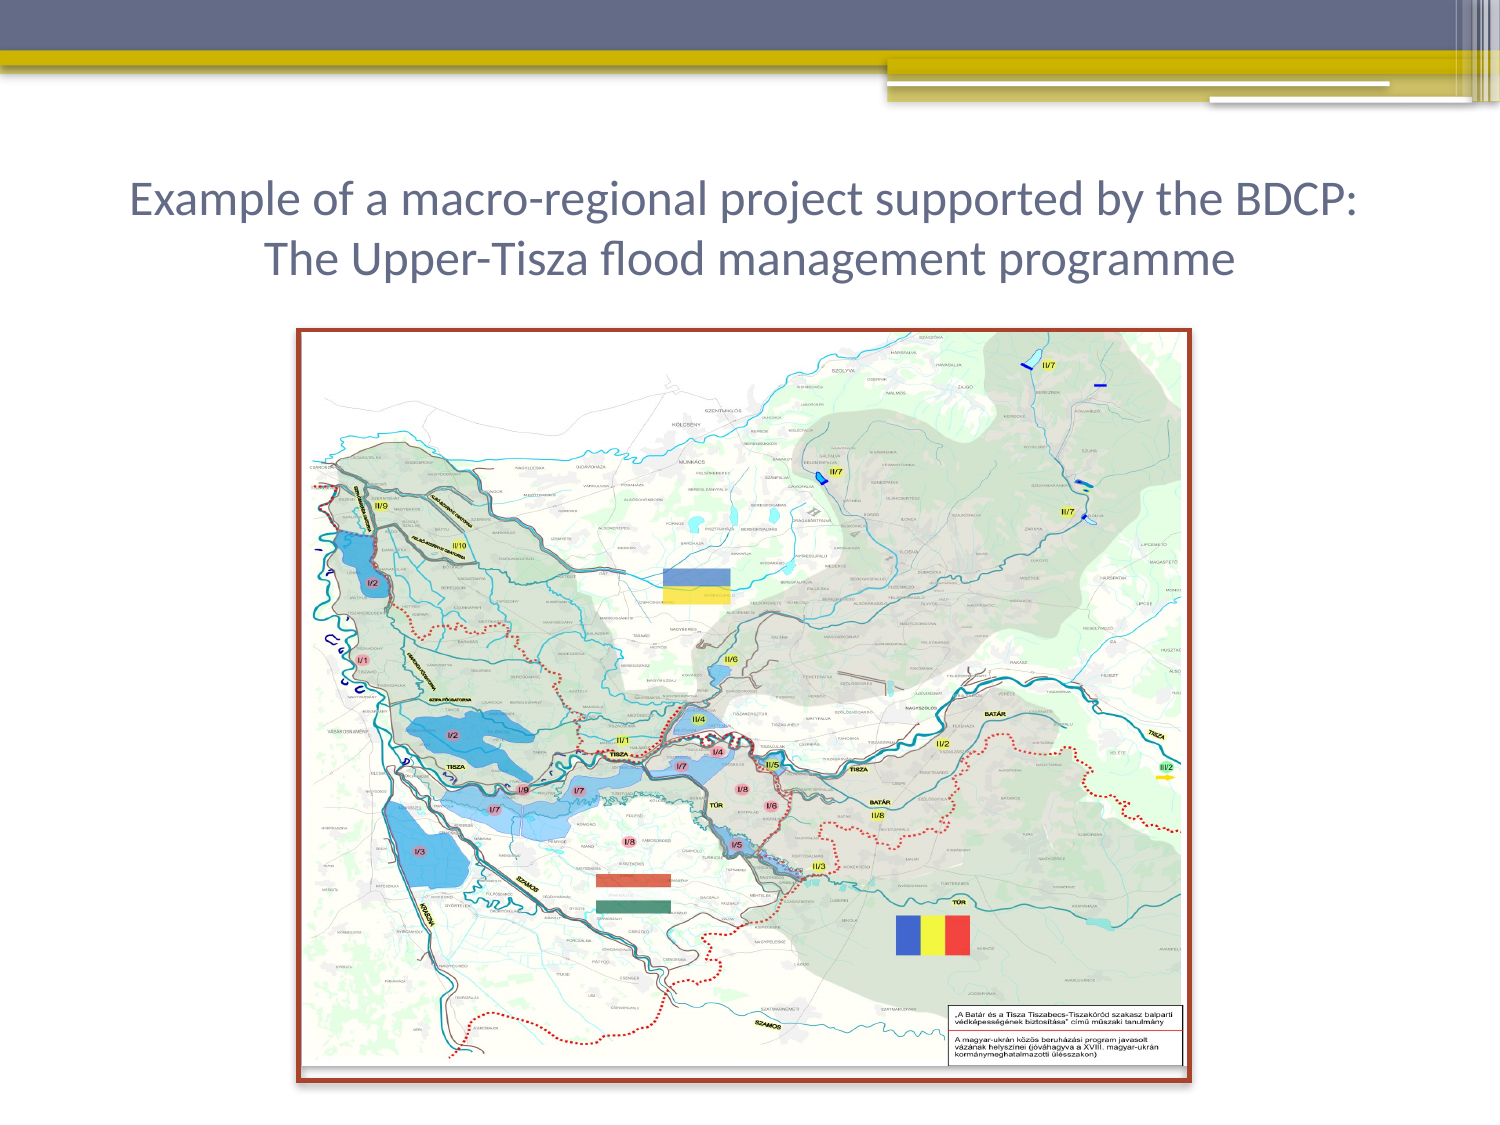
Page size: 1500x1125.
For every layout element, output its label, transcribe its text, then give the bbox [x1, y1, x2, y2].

title Example of a macro-regional project supported by the BDCP: The Upper-Tisza flood management programme [74, 148, 1426, 303]
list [300, 331, 1188, 1079]
